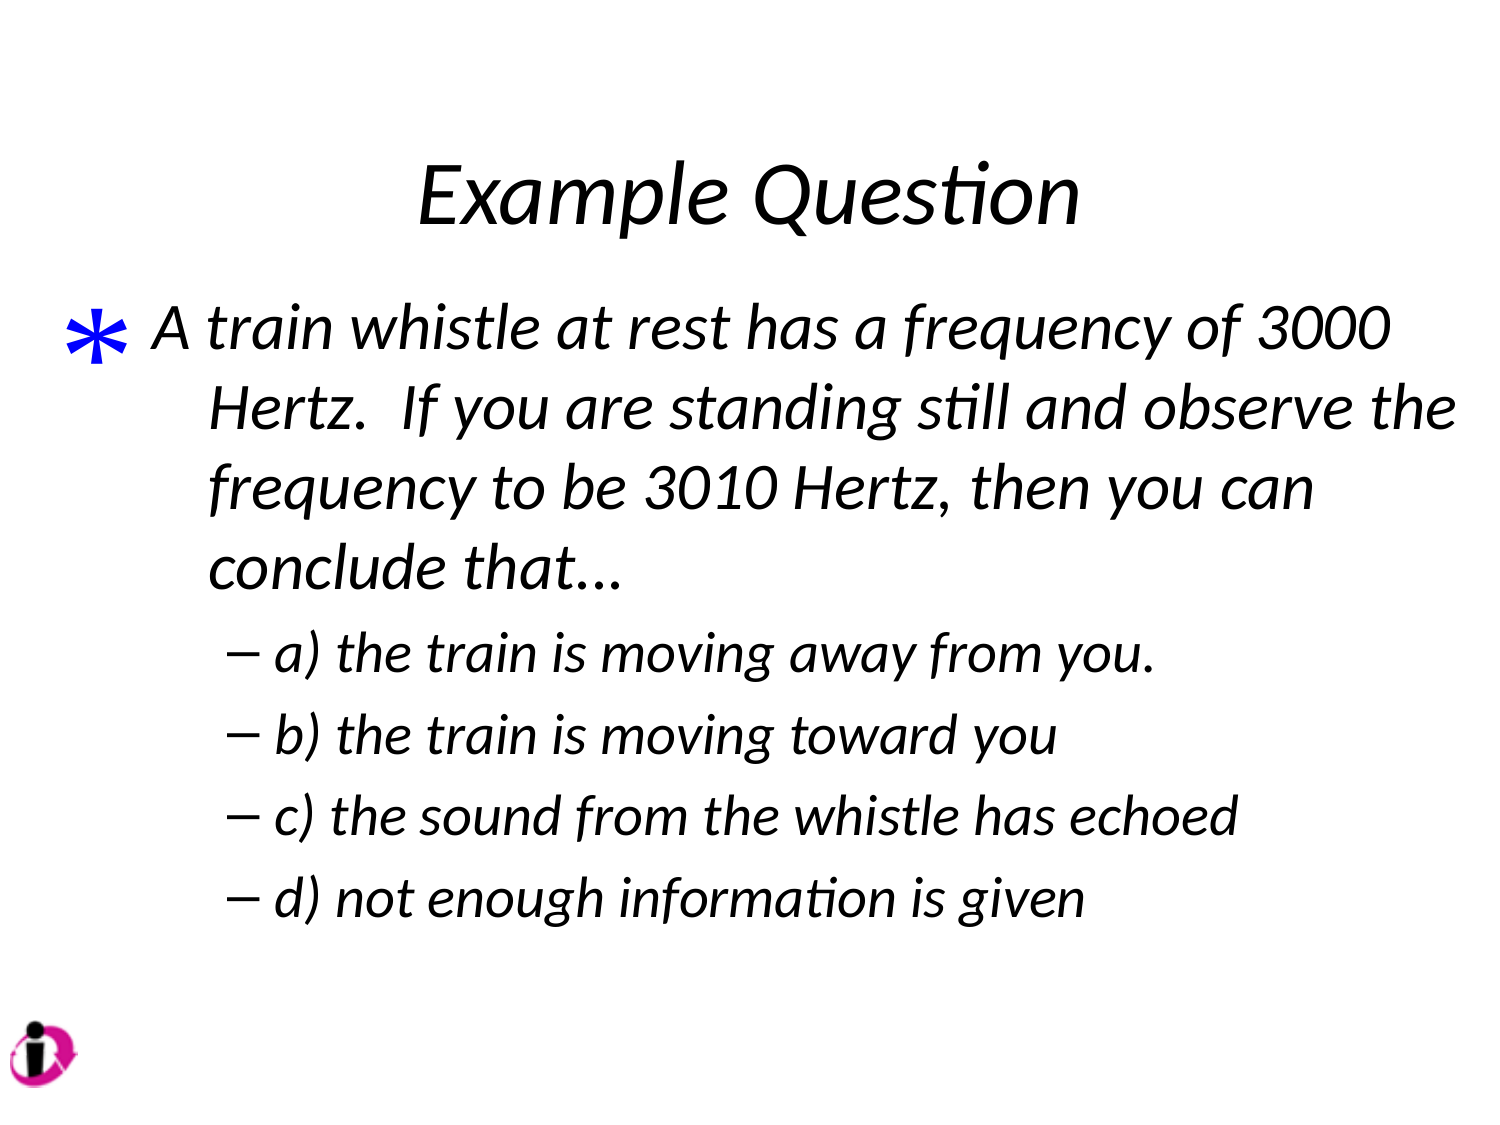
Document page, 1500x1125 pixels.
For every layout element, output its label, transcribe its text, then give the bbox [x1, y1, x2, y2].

title Example Question [112, 87, 1388, 275]
picture [10, 1020, 78, 1088]
list A train whistle at rest has a frequency of 3000 Hertz. If you are standing still and observe the frequency to be 3010 Hertz, then you can conclude that... a) the train is moving away from you. b) the train is moving toward you c) the sound from the whistle has echoed d) not enough information is given [137, 275, 1475, 950]
text_box * [37, 249, 228, 445]
